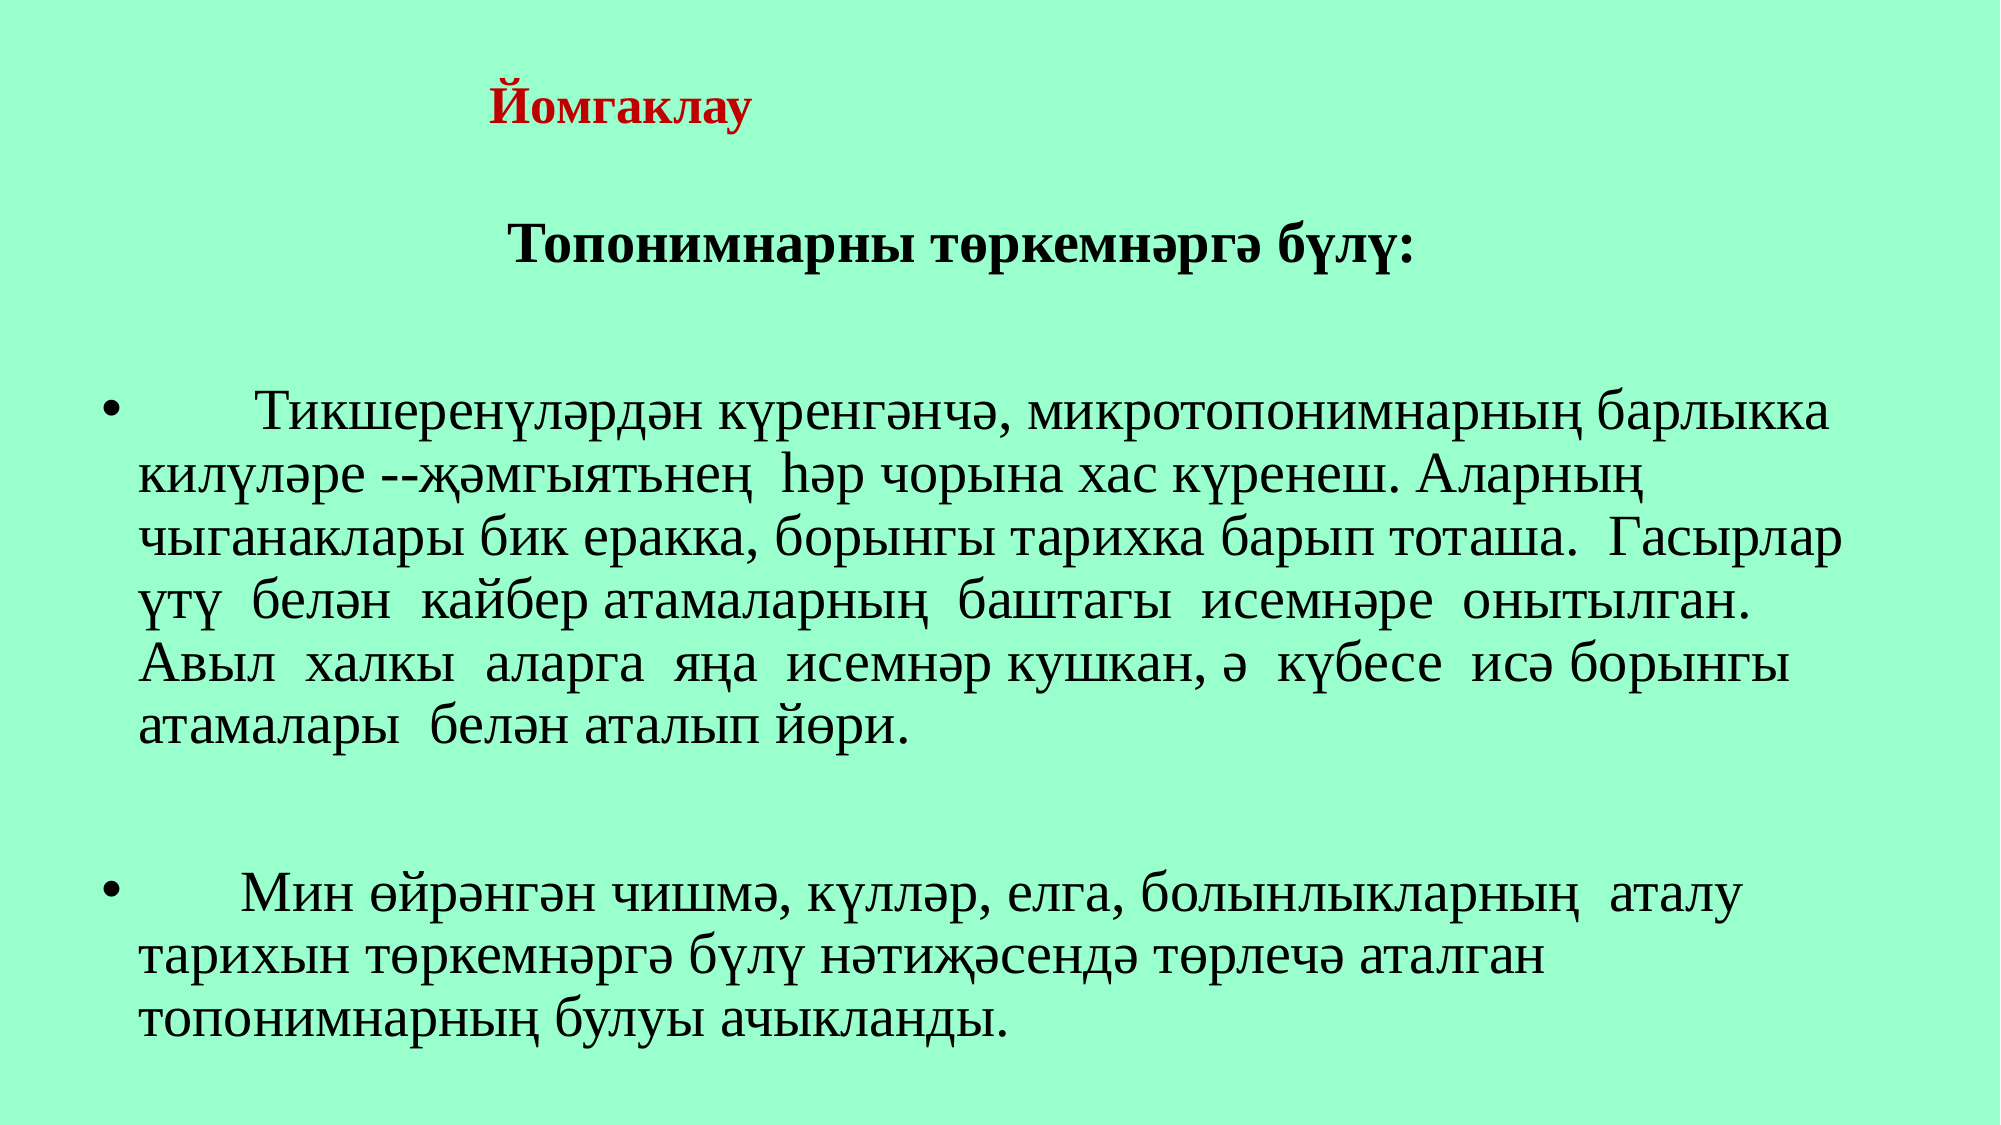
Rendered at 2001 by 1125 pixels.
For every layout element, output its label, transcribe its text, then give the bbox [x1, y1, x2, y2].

list Топонимнарны төркемнәргә бүлү: Тикшеренүләрдән күренгәнчә, микротопонимнарның барлыкка килүләре --җәмгыятьнең һәр чорына хас күренеш. Аларның чыганаклары бик еракка, борынгы тарихка барып тоташа. Гасырлар үтү белән кайбер атамаларның баштагы исемнәре онытылган. Авыл халкы аларга яңа исемнәр кушкан, ә күбесе исә борынгы атамалары белән аталып йөри. Мин өйрәнгән чишмә, күлләр, елга, болынлыкларның аталу тарихын төркемнәргә бүлү нәтиҗәсендә төрлечә аталган топонимнарның булуы ачыкланды. [86, 204, 1887, 1125]
title Йомгаклау [243, 59, 1887, 204]
